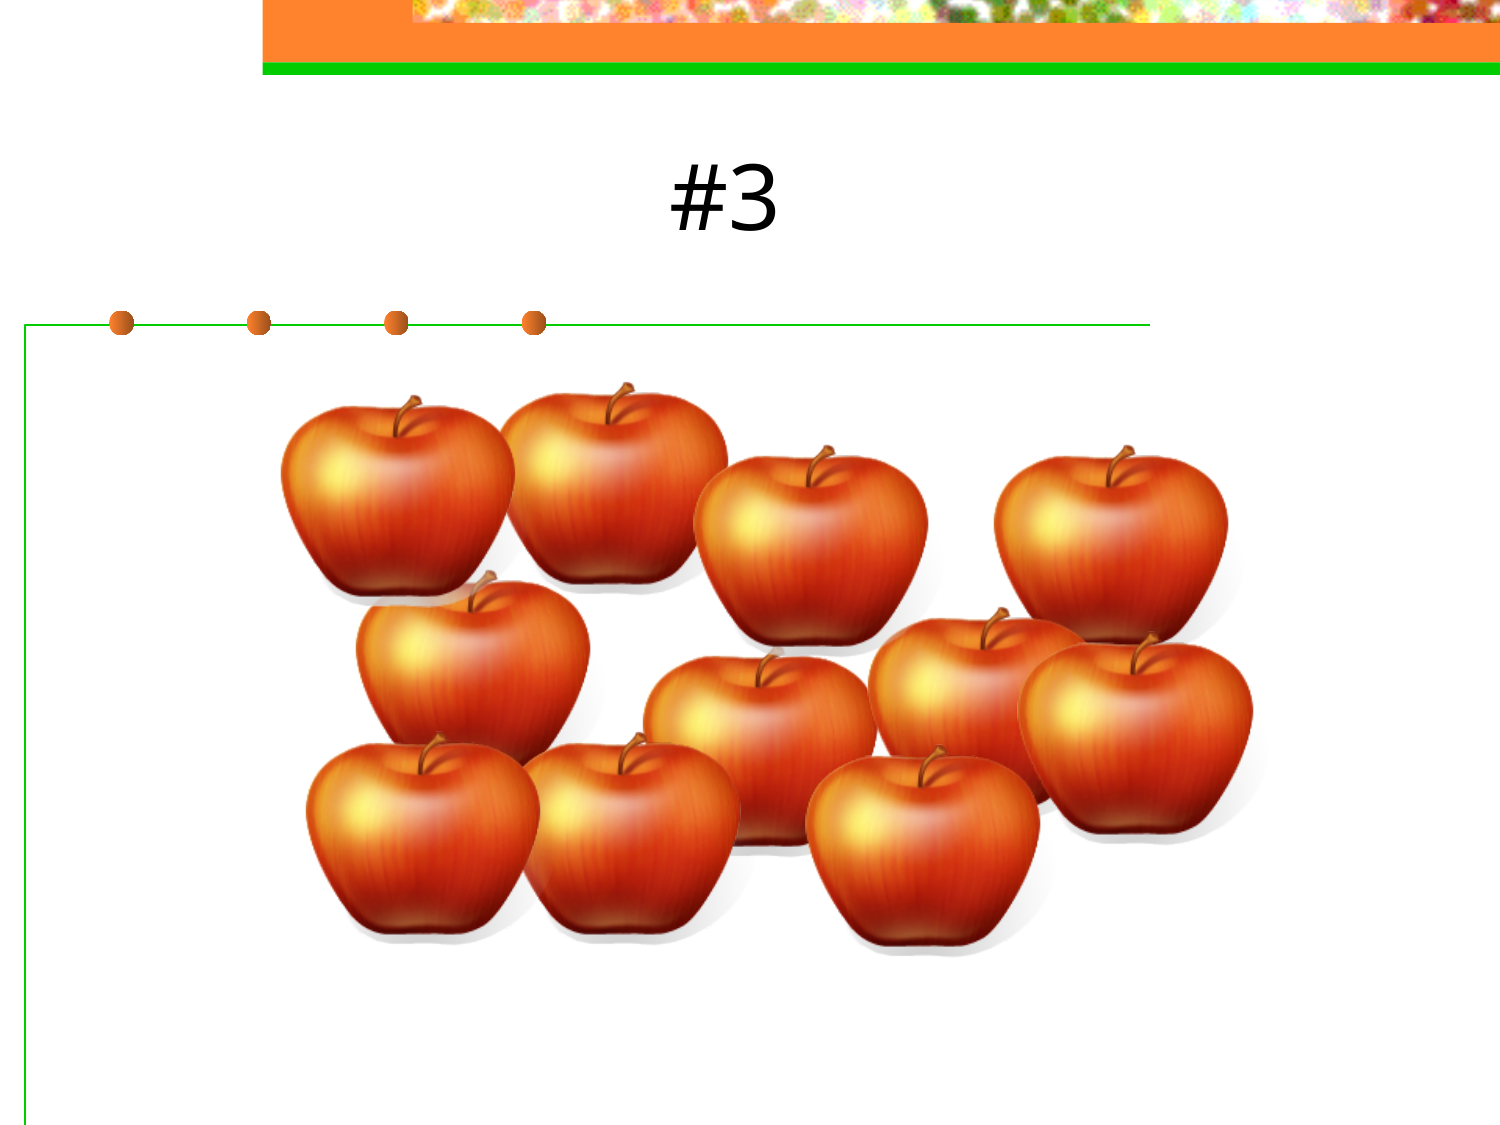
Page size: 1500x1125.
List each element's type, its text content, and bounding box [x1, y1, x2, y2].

picture [262, 349, 1282, 994]
picture [412, 0, 1500, 23]
title #3 [87, 99, 1363, 288]
